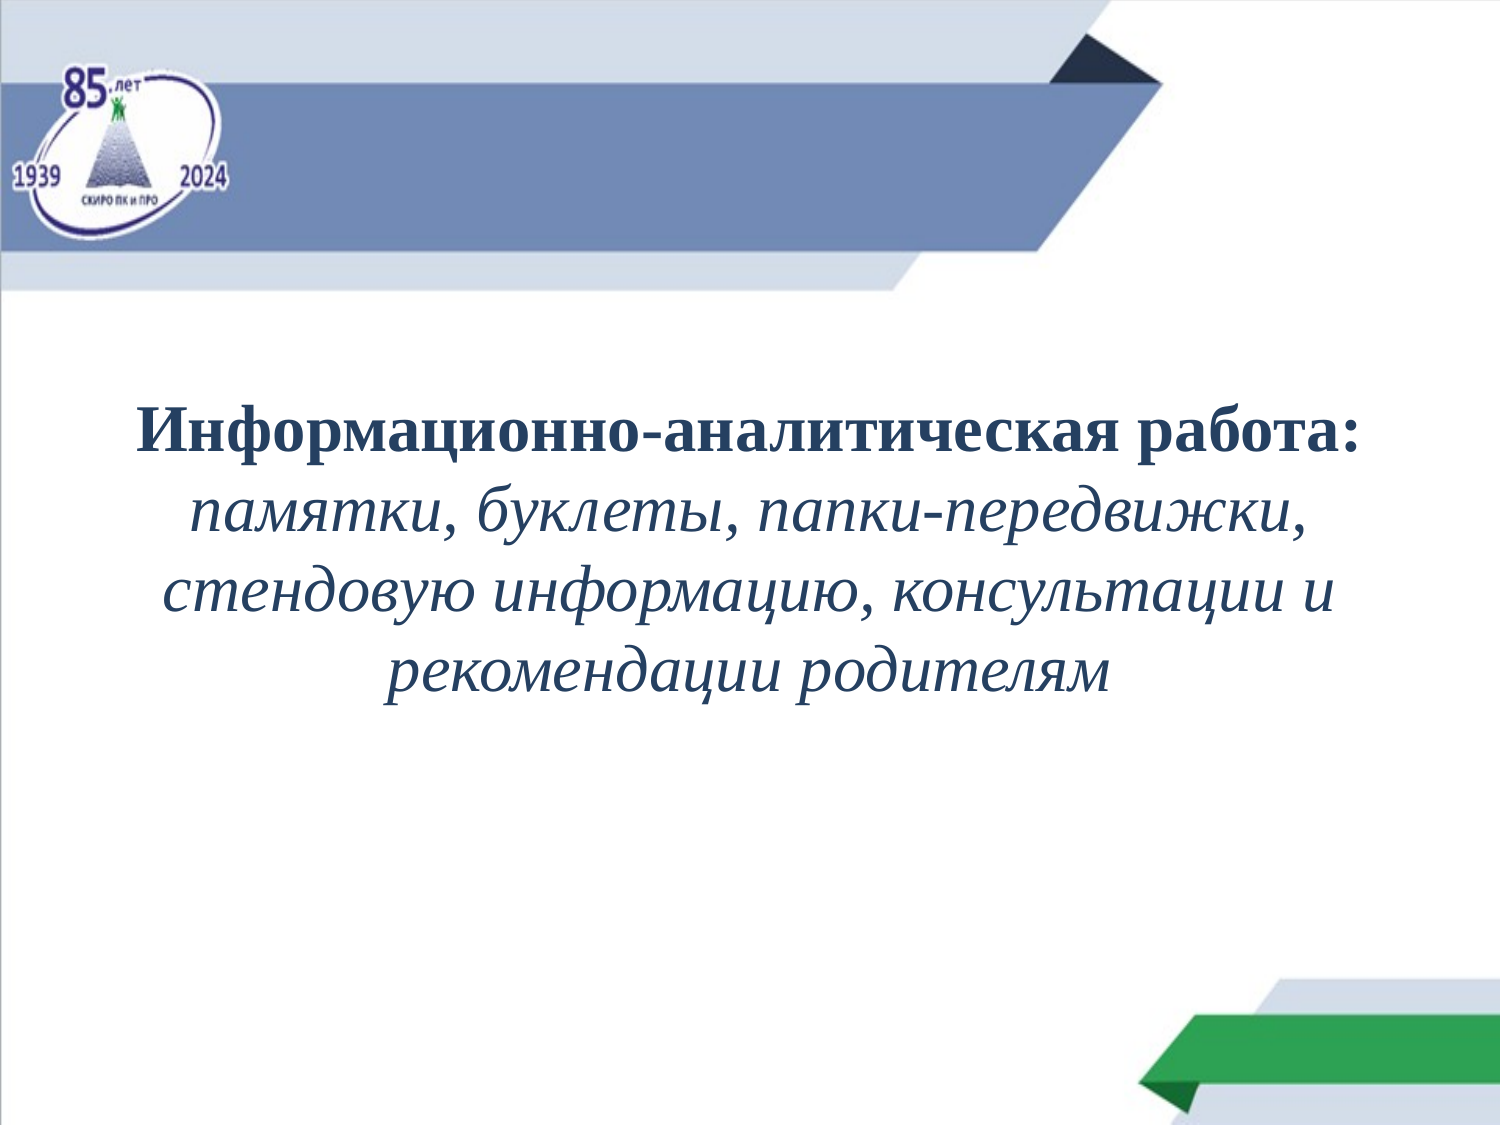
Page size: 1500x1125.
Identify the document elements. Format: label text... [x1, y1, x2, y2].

picture [0, 0, 1500, 1125]
title Информационно-аналитическая работа: памятки, буклеты, папки-передвижки, стендовую информацию, консультации и рекомендации родителям [82, 184, 1418, 905]
